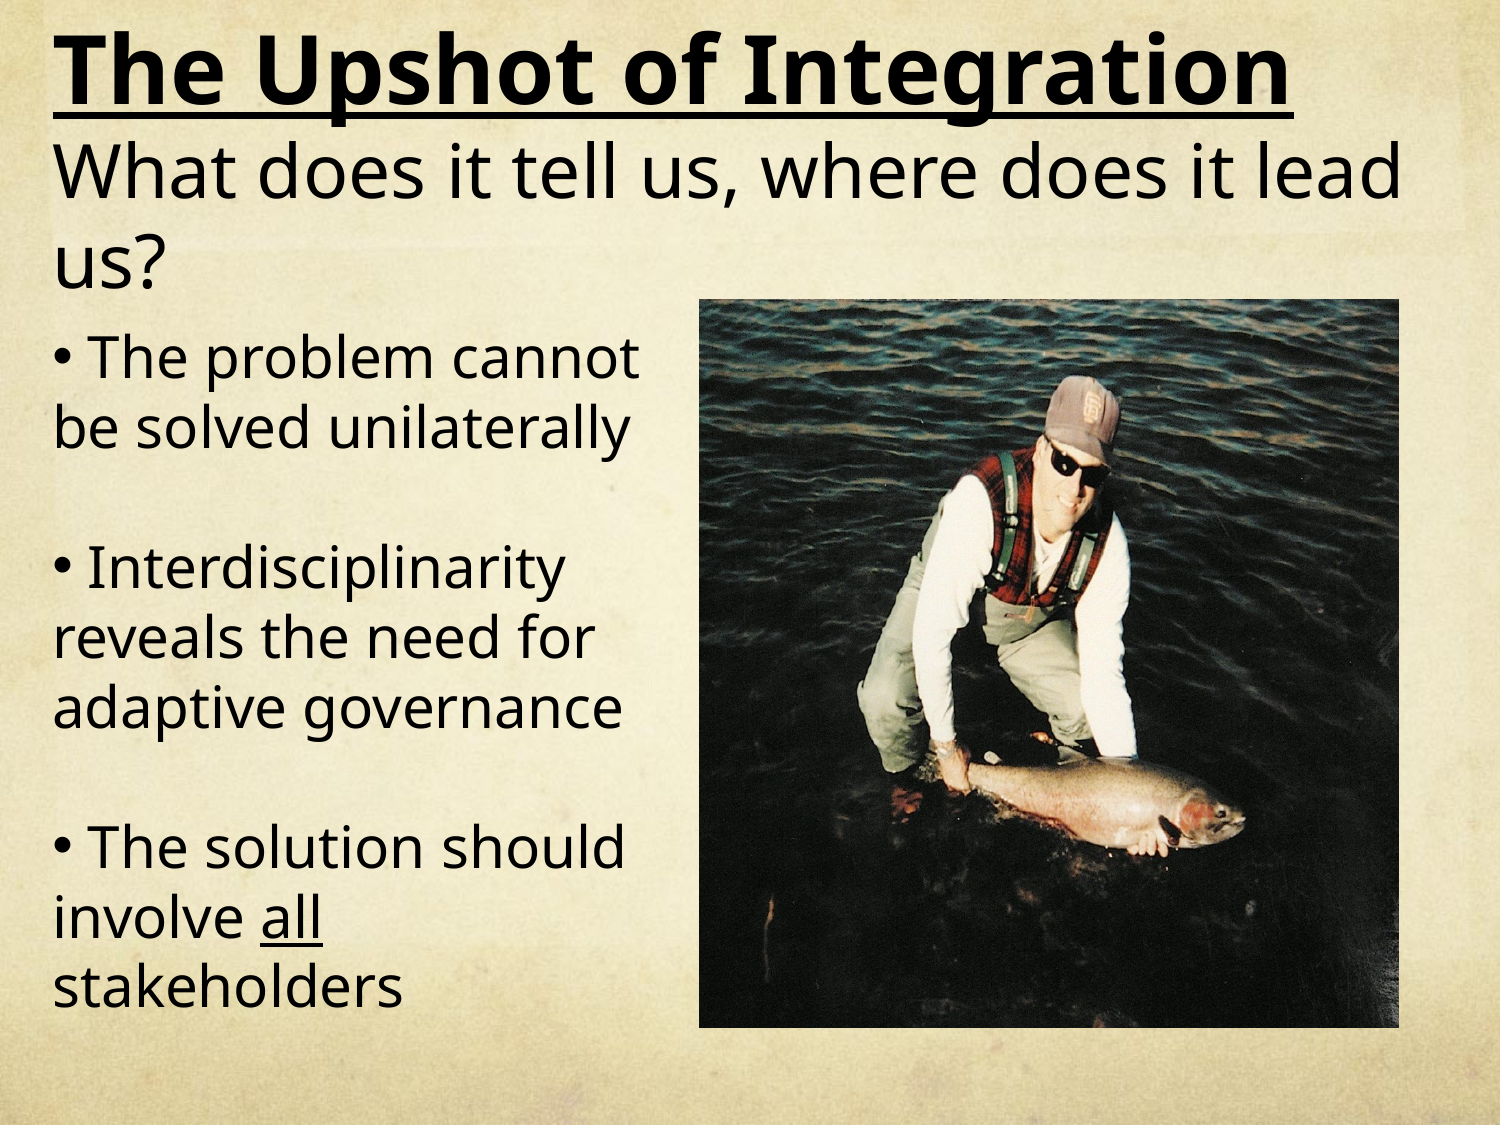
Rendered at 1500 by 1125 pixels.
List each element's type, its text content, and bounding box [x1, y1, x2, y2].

text_box The problem cannot be solved unilaterally Interdisciplinarity reveals the need for adaptive governance The solution should involve all stakeholders [37, 312, 687, 1027]
picture [0, 0, 1500, 1125]
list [699, 299, 1399, 1029]
title The Upshot of Integration What does it tell us, where does it lead us? [37, 24, 1438, 288]
